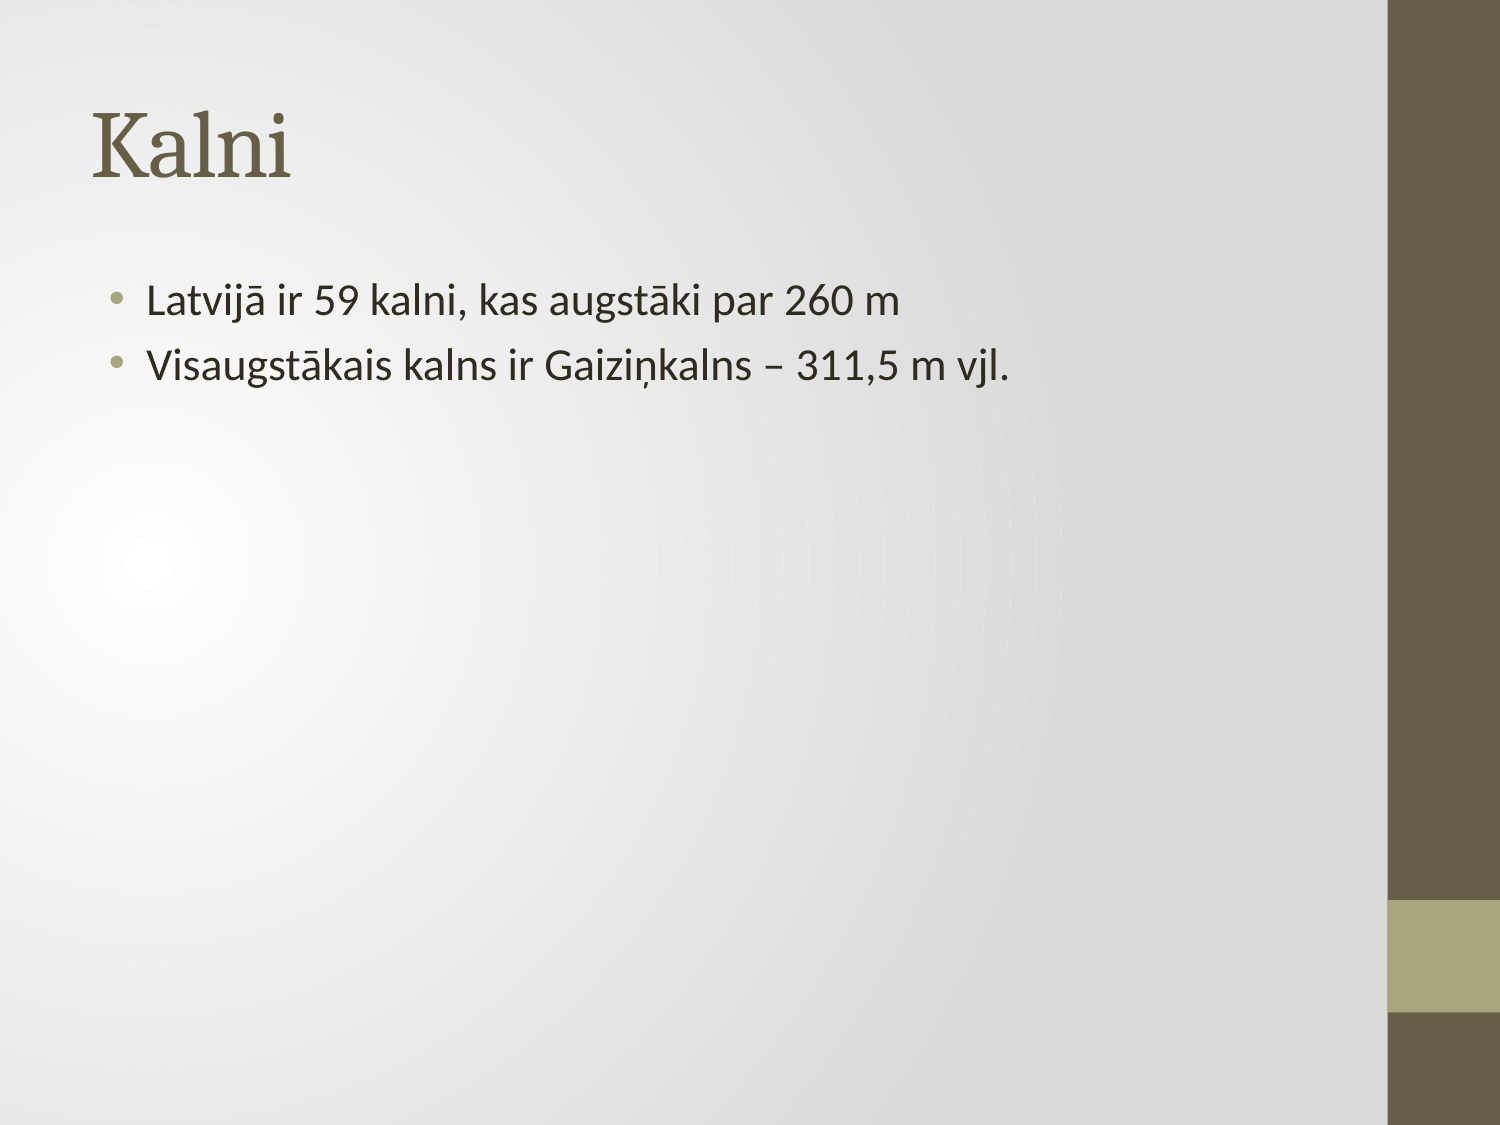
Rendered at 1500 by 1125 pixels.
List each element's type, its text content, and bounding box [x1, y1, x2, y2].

title Kalni [75, 45, 1325, 233]
list Latvijā ir 59 kalni, kas augstāki par 260 m Visaugstākais kalns ir Gaiziņkalns – 311,5 m vjl. [75, 262, 1325, 1050]
